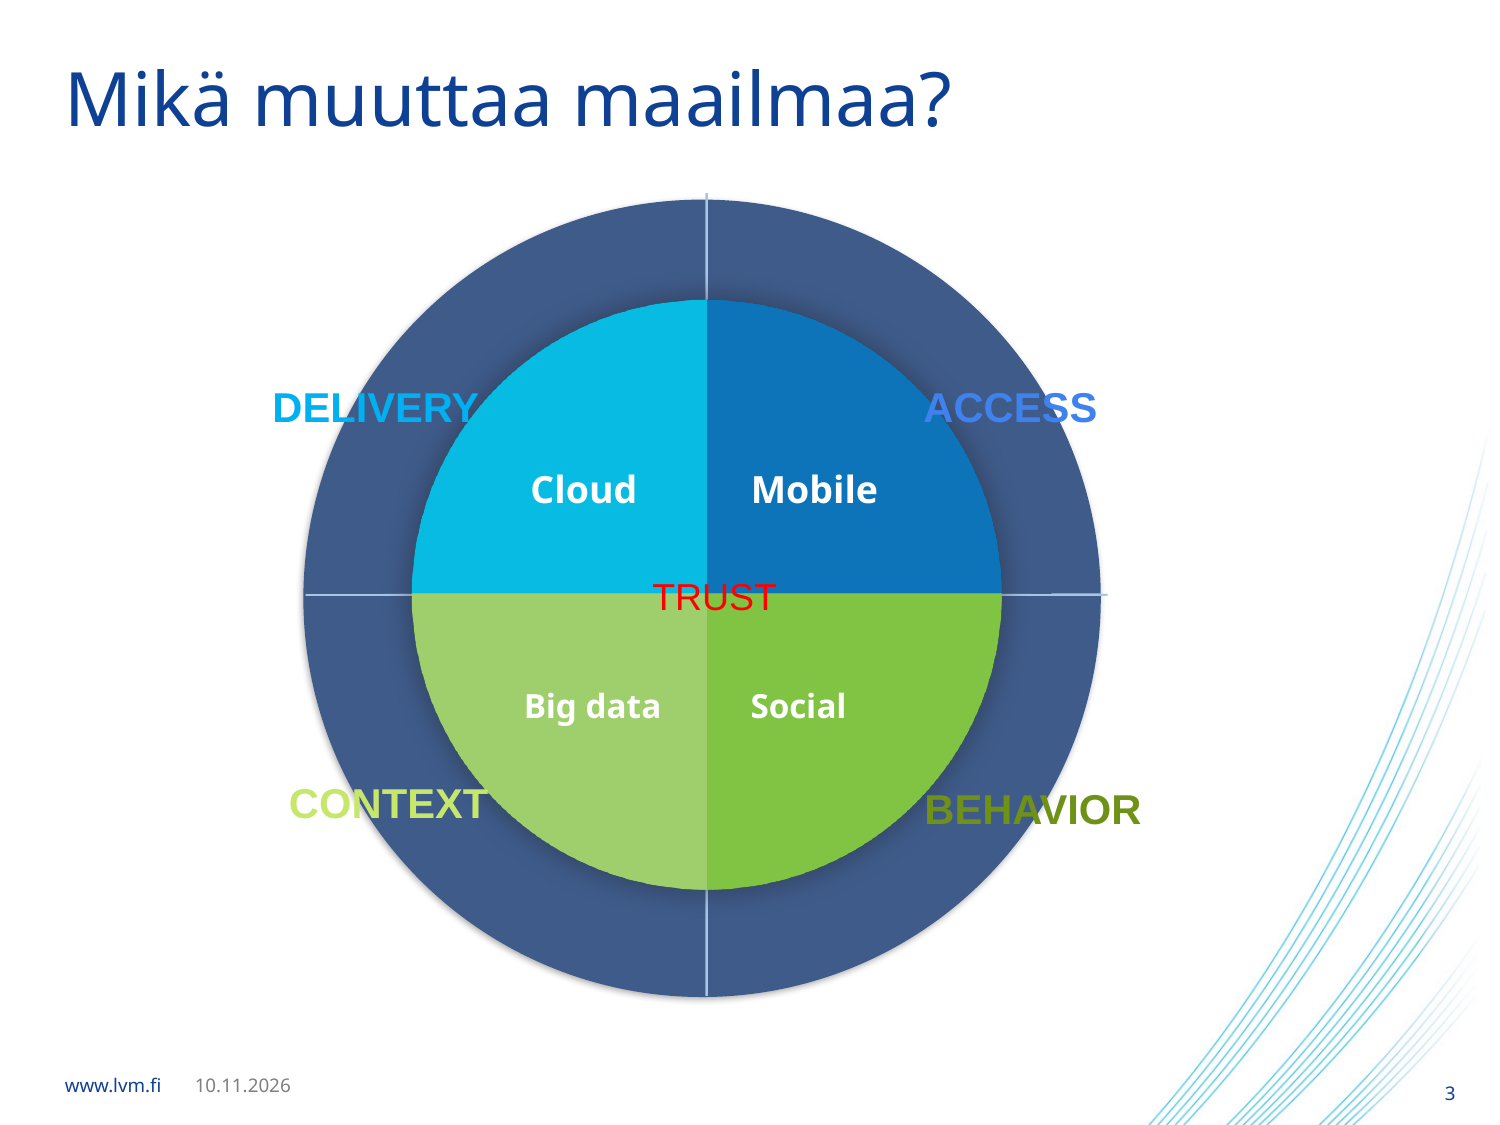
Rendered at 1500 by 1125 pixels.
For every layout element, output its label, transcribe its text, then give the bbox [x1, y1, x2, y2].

picture [305, 193, 1494, 1125]
text_box CONTEXT [273, 769, 300, 835]
text_box DELIVERY [257, 373, 300, 439]
slide_number 3 [1316, 1073, 1471, 1119]
text_box BEHAVIOR [1113, 775, 1157, 841]
title Mikä muuttaa maailmaa? [64, 54, 1471, 139]
